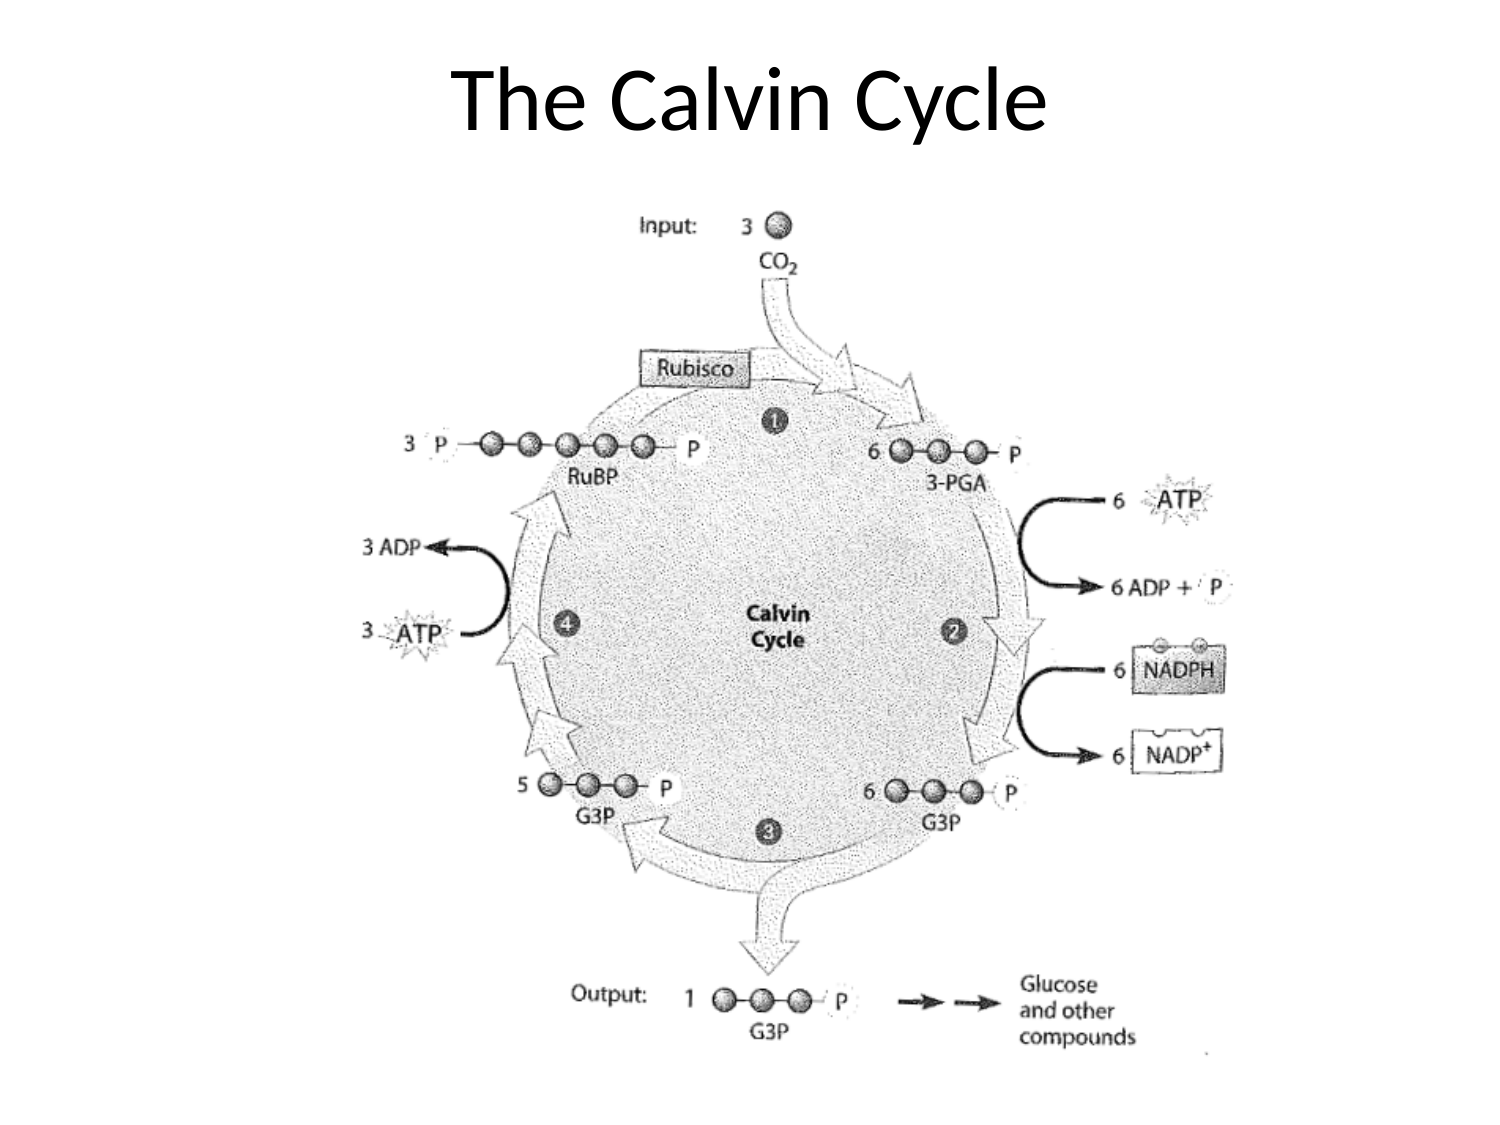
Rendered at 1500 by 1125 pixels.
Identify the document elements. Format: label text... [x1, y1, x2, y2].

title The Calvin Cycle [75, 0, 1426, 188]
picture [297, 170, 1276, 1098]
